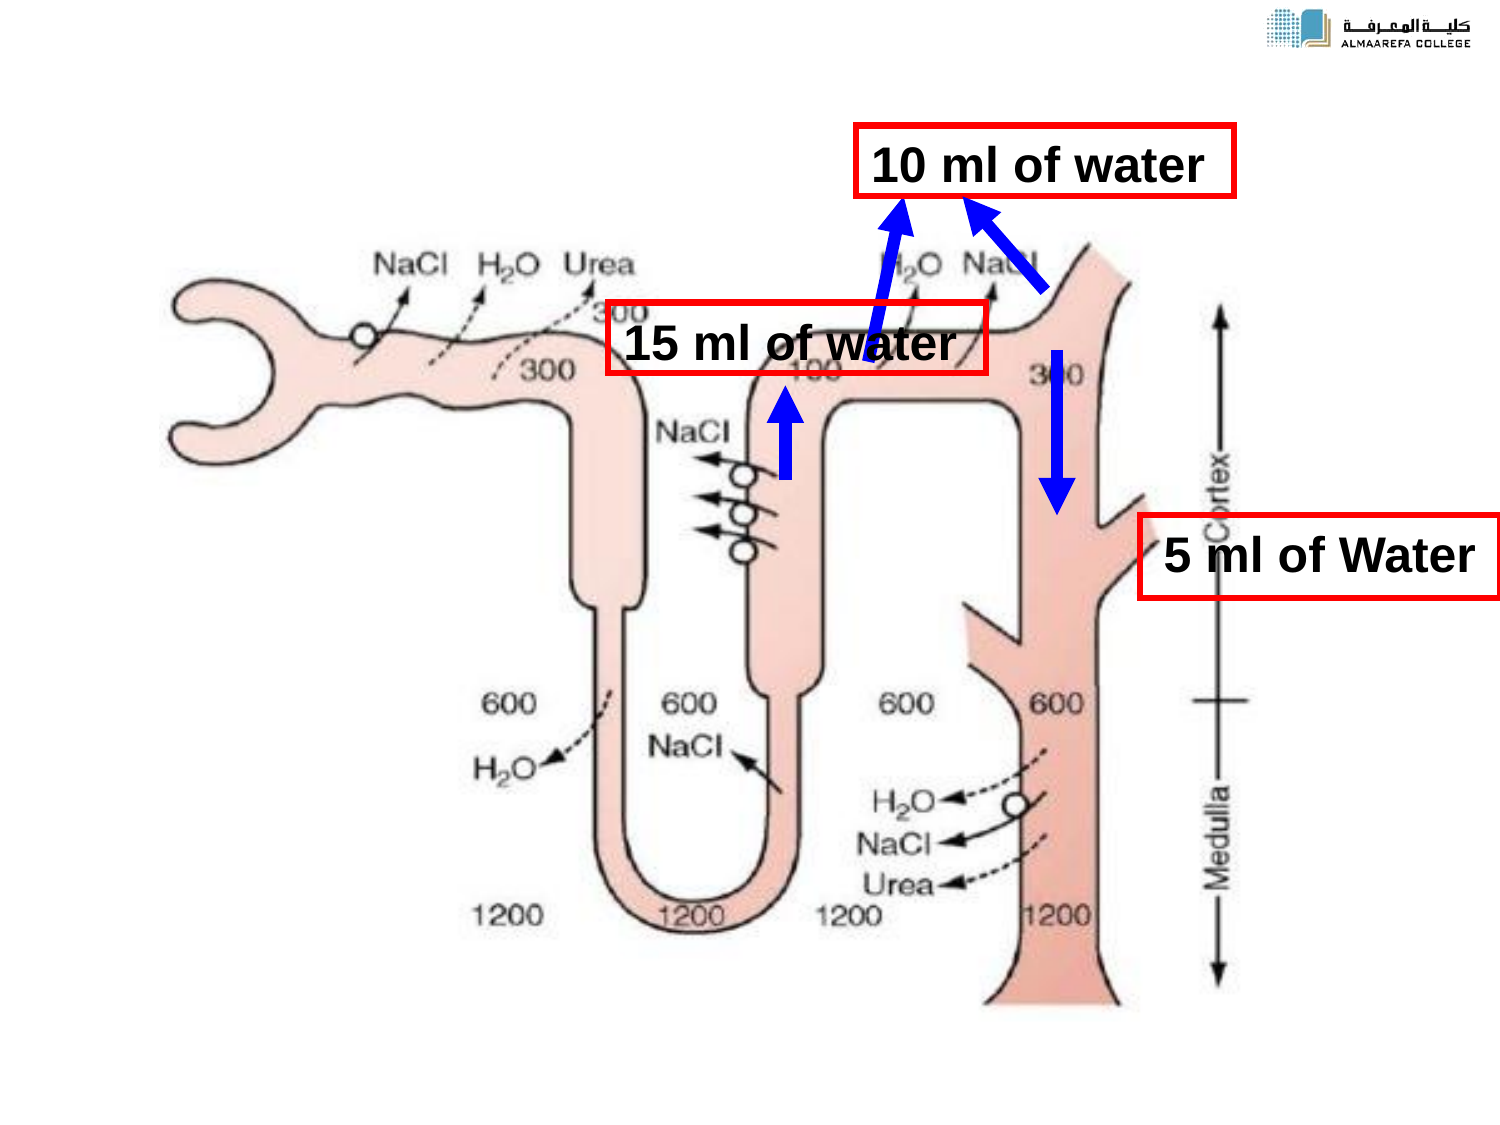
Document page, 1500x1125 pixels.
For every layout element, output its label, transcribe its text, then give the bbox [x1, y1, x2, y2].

picture [159, 196, 1258, 1024]
text_box 10 ml of water [856, 125, 1235, 194]
text_box 5 ml of Water [1262, 515, 1500, 598]
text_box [962, 196, 1046, 292]
picture [1262, 0, 1475, 65]
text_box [867, 196, 904, 362]
